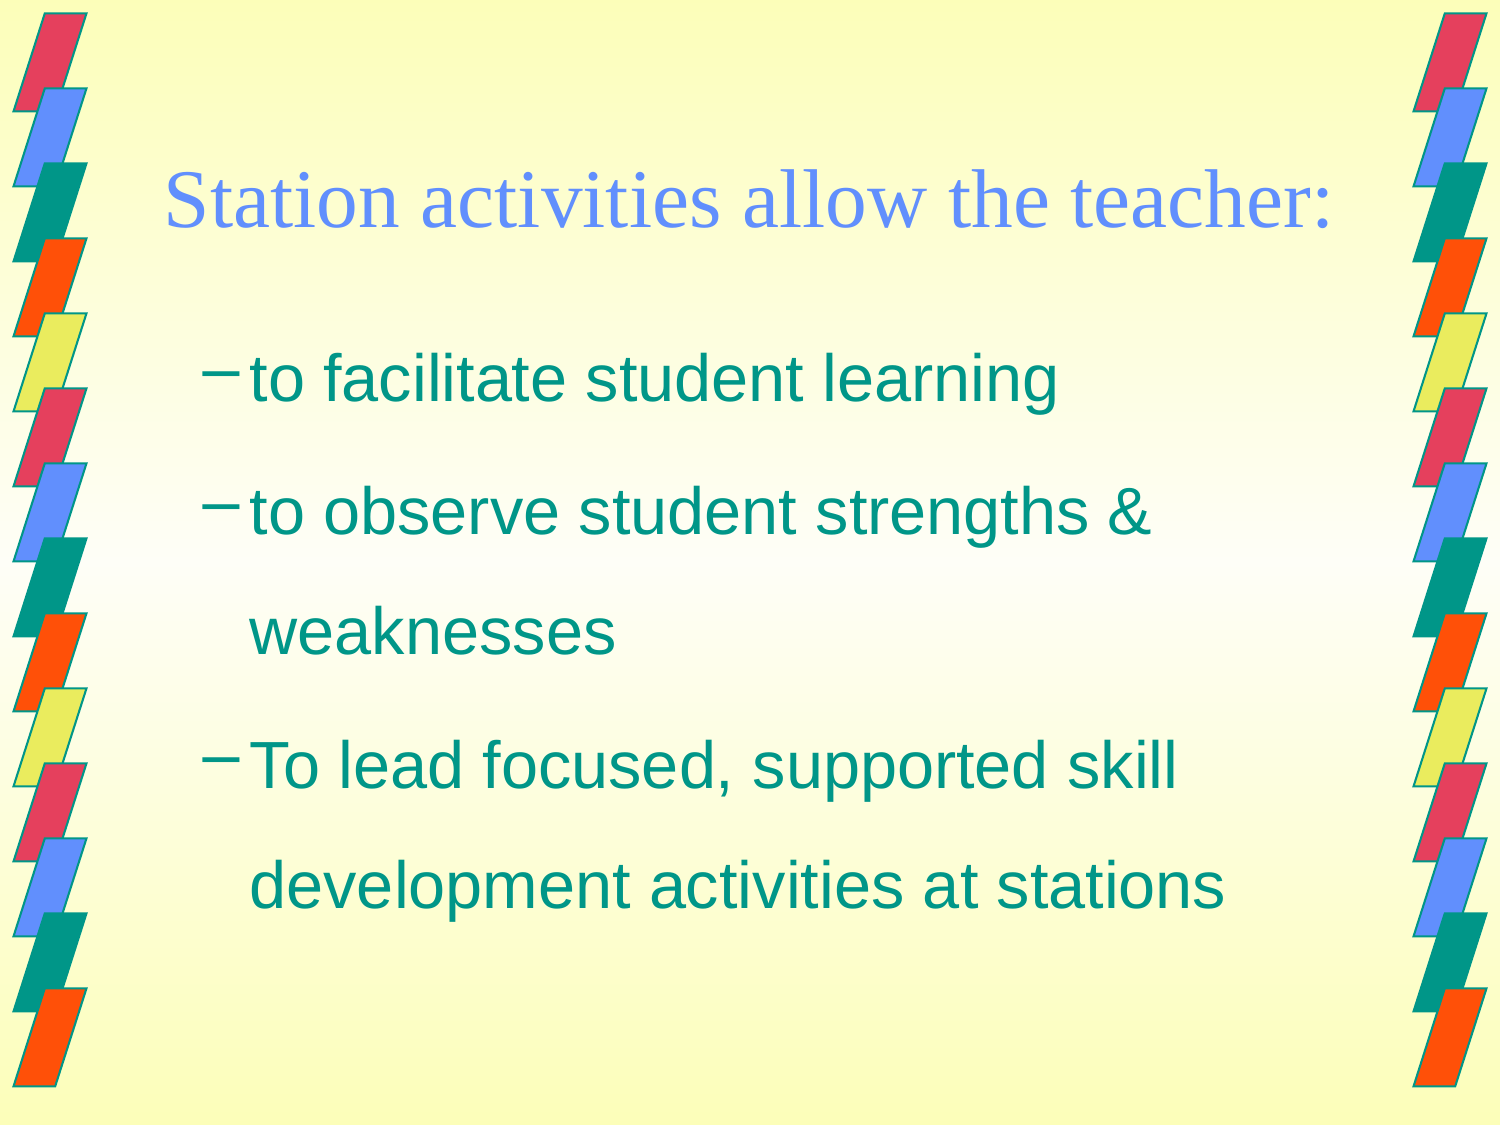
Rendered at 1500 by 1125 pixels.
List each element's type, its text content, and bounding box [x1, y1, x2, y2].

title Station activities allow the teacher: [112, 99, 1388, 287]
list to facilitate student learning to observe student strengths & weaknesses To lead focused, supported skill development activities at stations [112, 287, 1388, 963]
